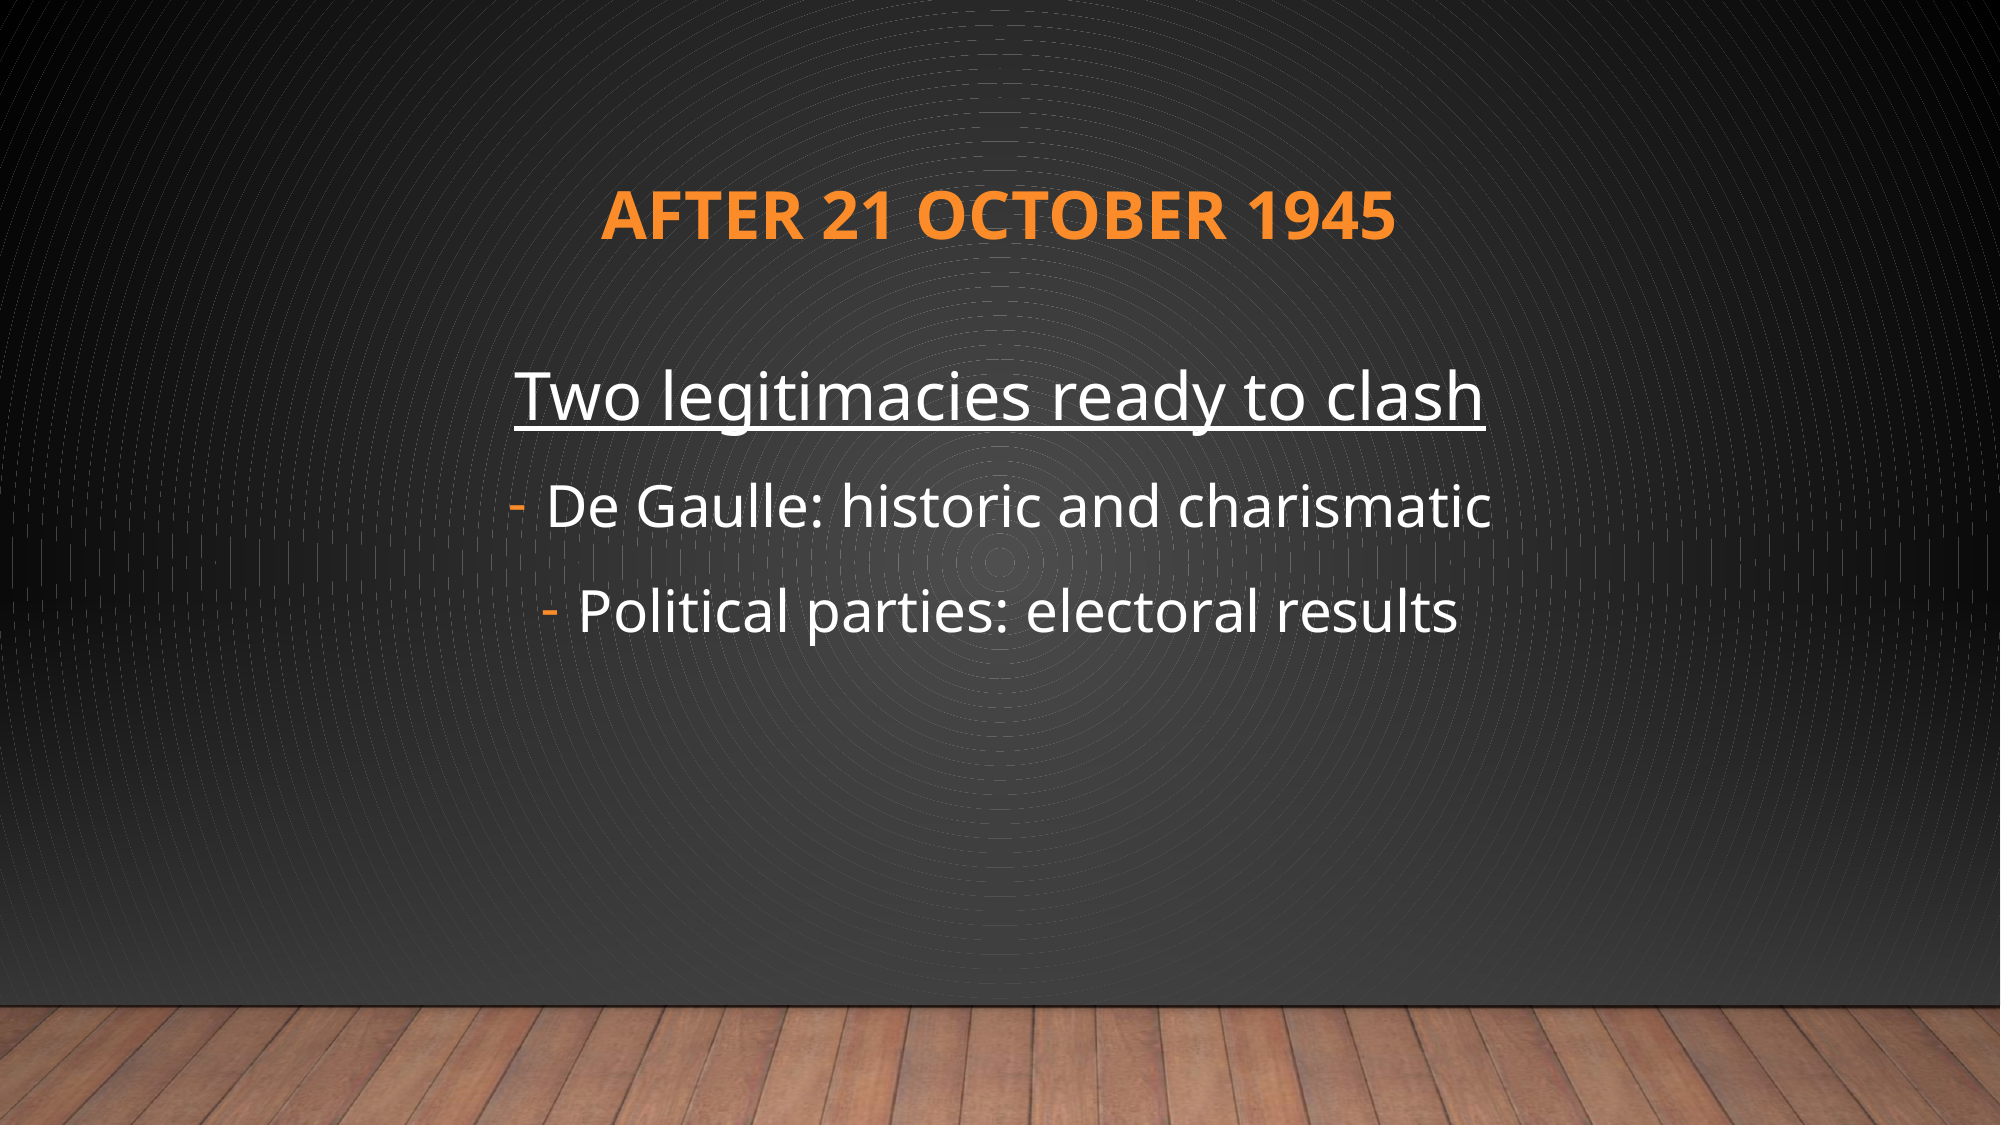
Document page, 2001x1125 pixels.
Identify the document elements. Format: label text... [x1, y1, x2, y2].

picture [0, 1005, 2000, 1125]
title AFTER 21 OCTOBER 1945 [238, 131, 1763, 305]
list Two legitimacies ready to clash De Gaulle: historic and charismatic Political parties: electoral results [238, 330, 1763, 897]
